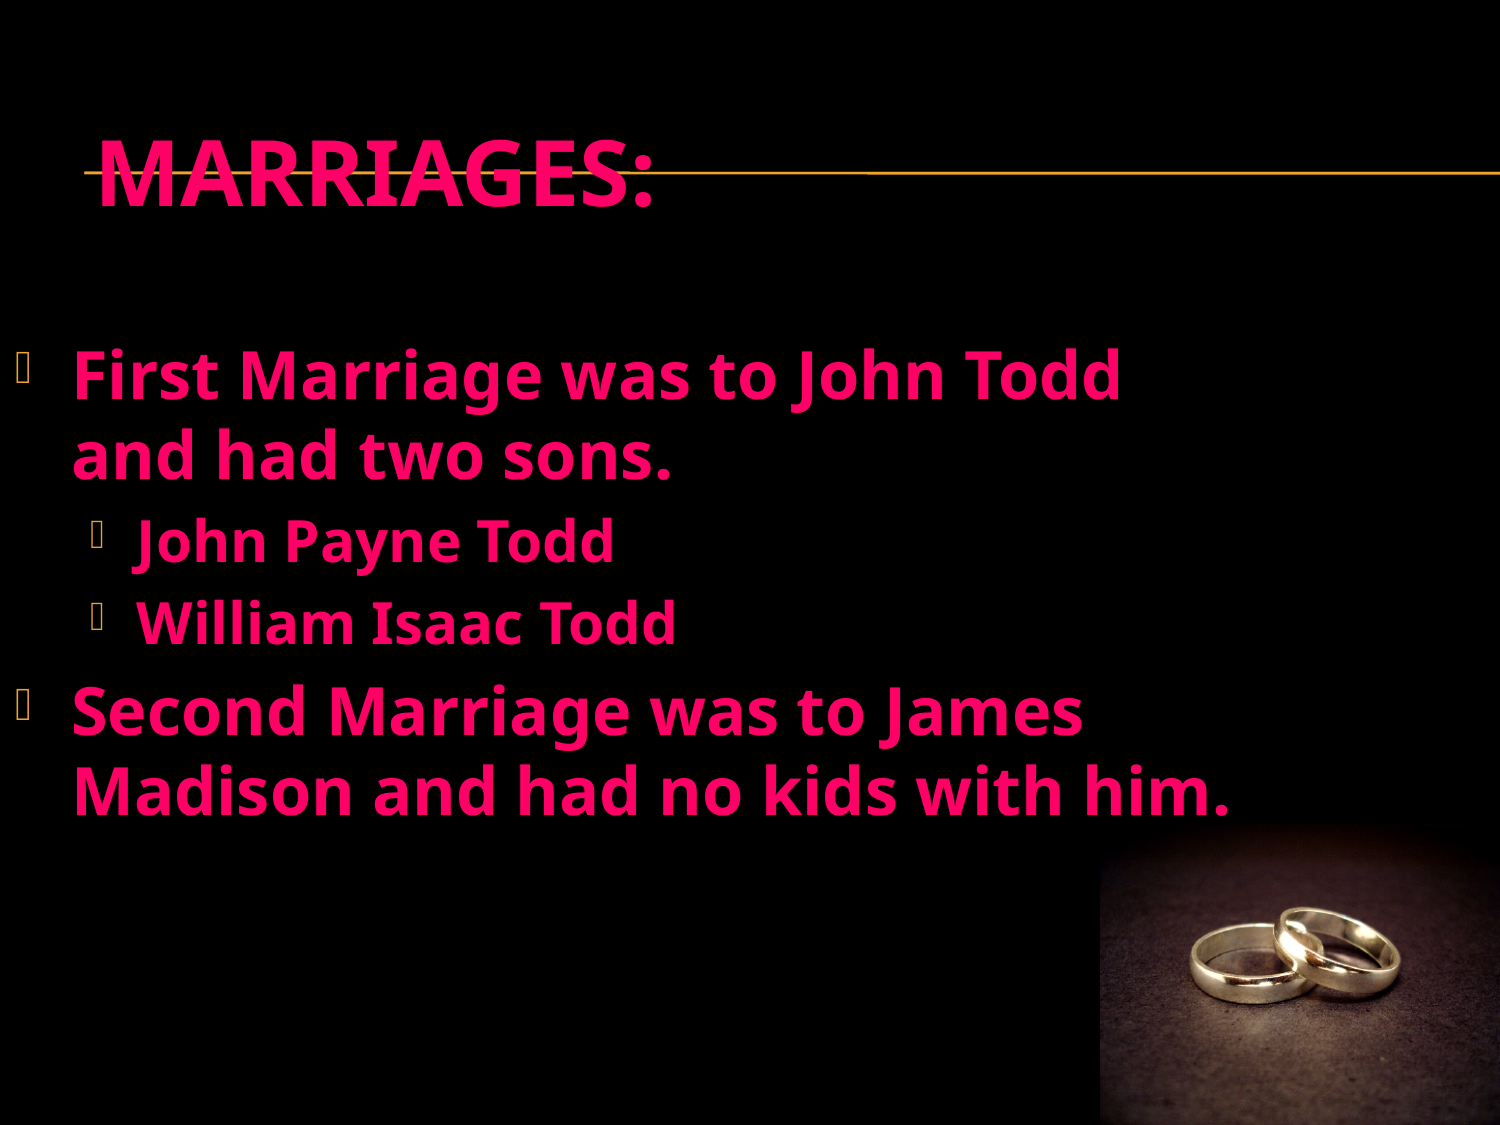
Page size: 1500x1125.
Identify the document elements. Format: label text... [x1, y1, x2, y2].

picture [1099, 824, 1500, 1125]
title Marriages: [0, 49, 1275, 290]
list First Marriage was to John Todd and had two sons. John Payne Todd William Isaac Todd Second Marriage was to James Madison and had no kids with him. [0, 324, 1276, 1001]
